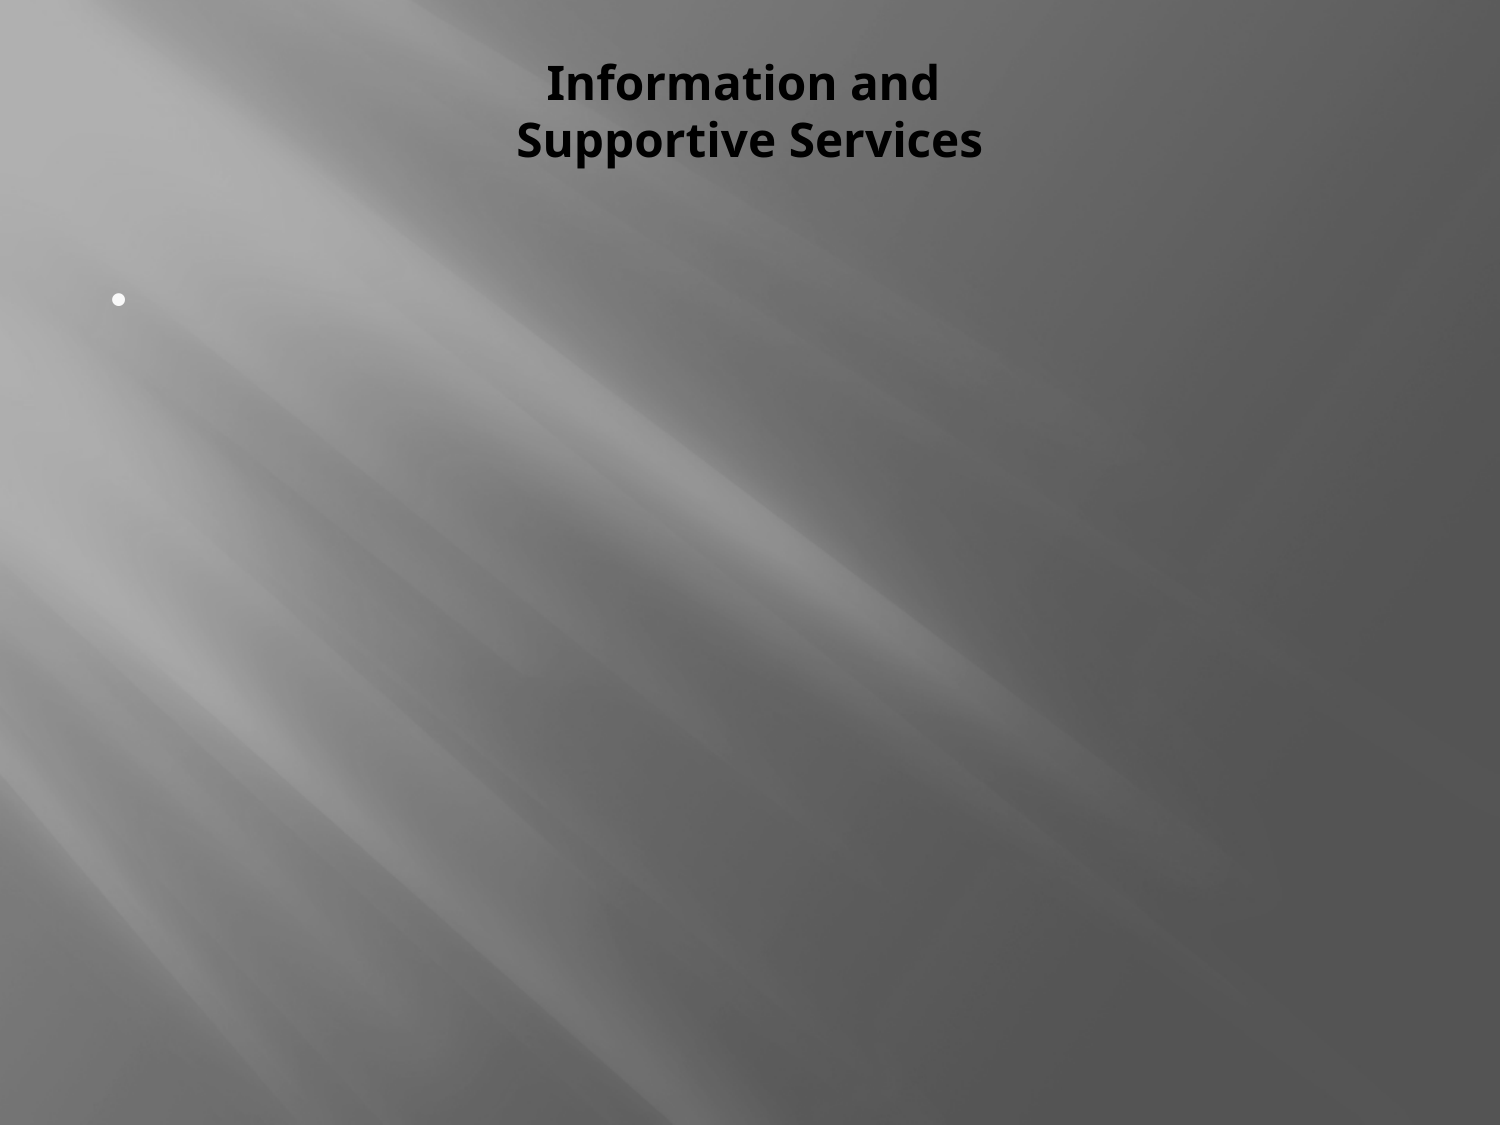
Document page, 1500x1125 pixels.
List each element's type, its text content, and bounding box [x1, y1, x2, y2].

title Information and Supportive Services [75, 45, 1425, 233]
list [75, 262, 1425, 1035]
